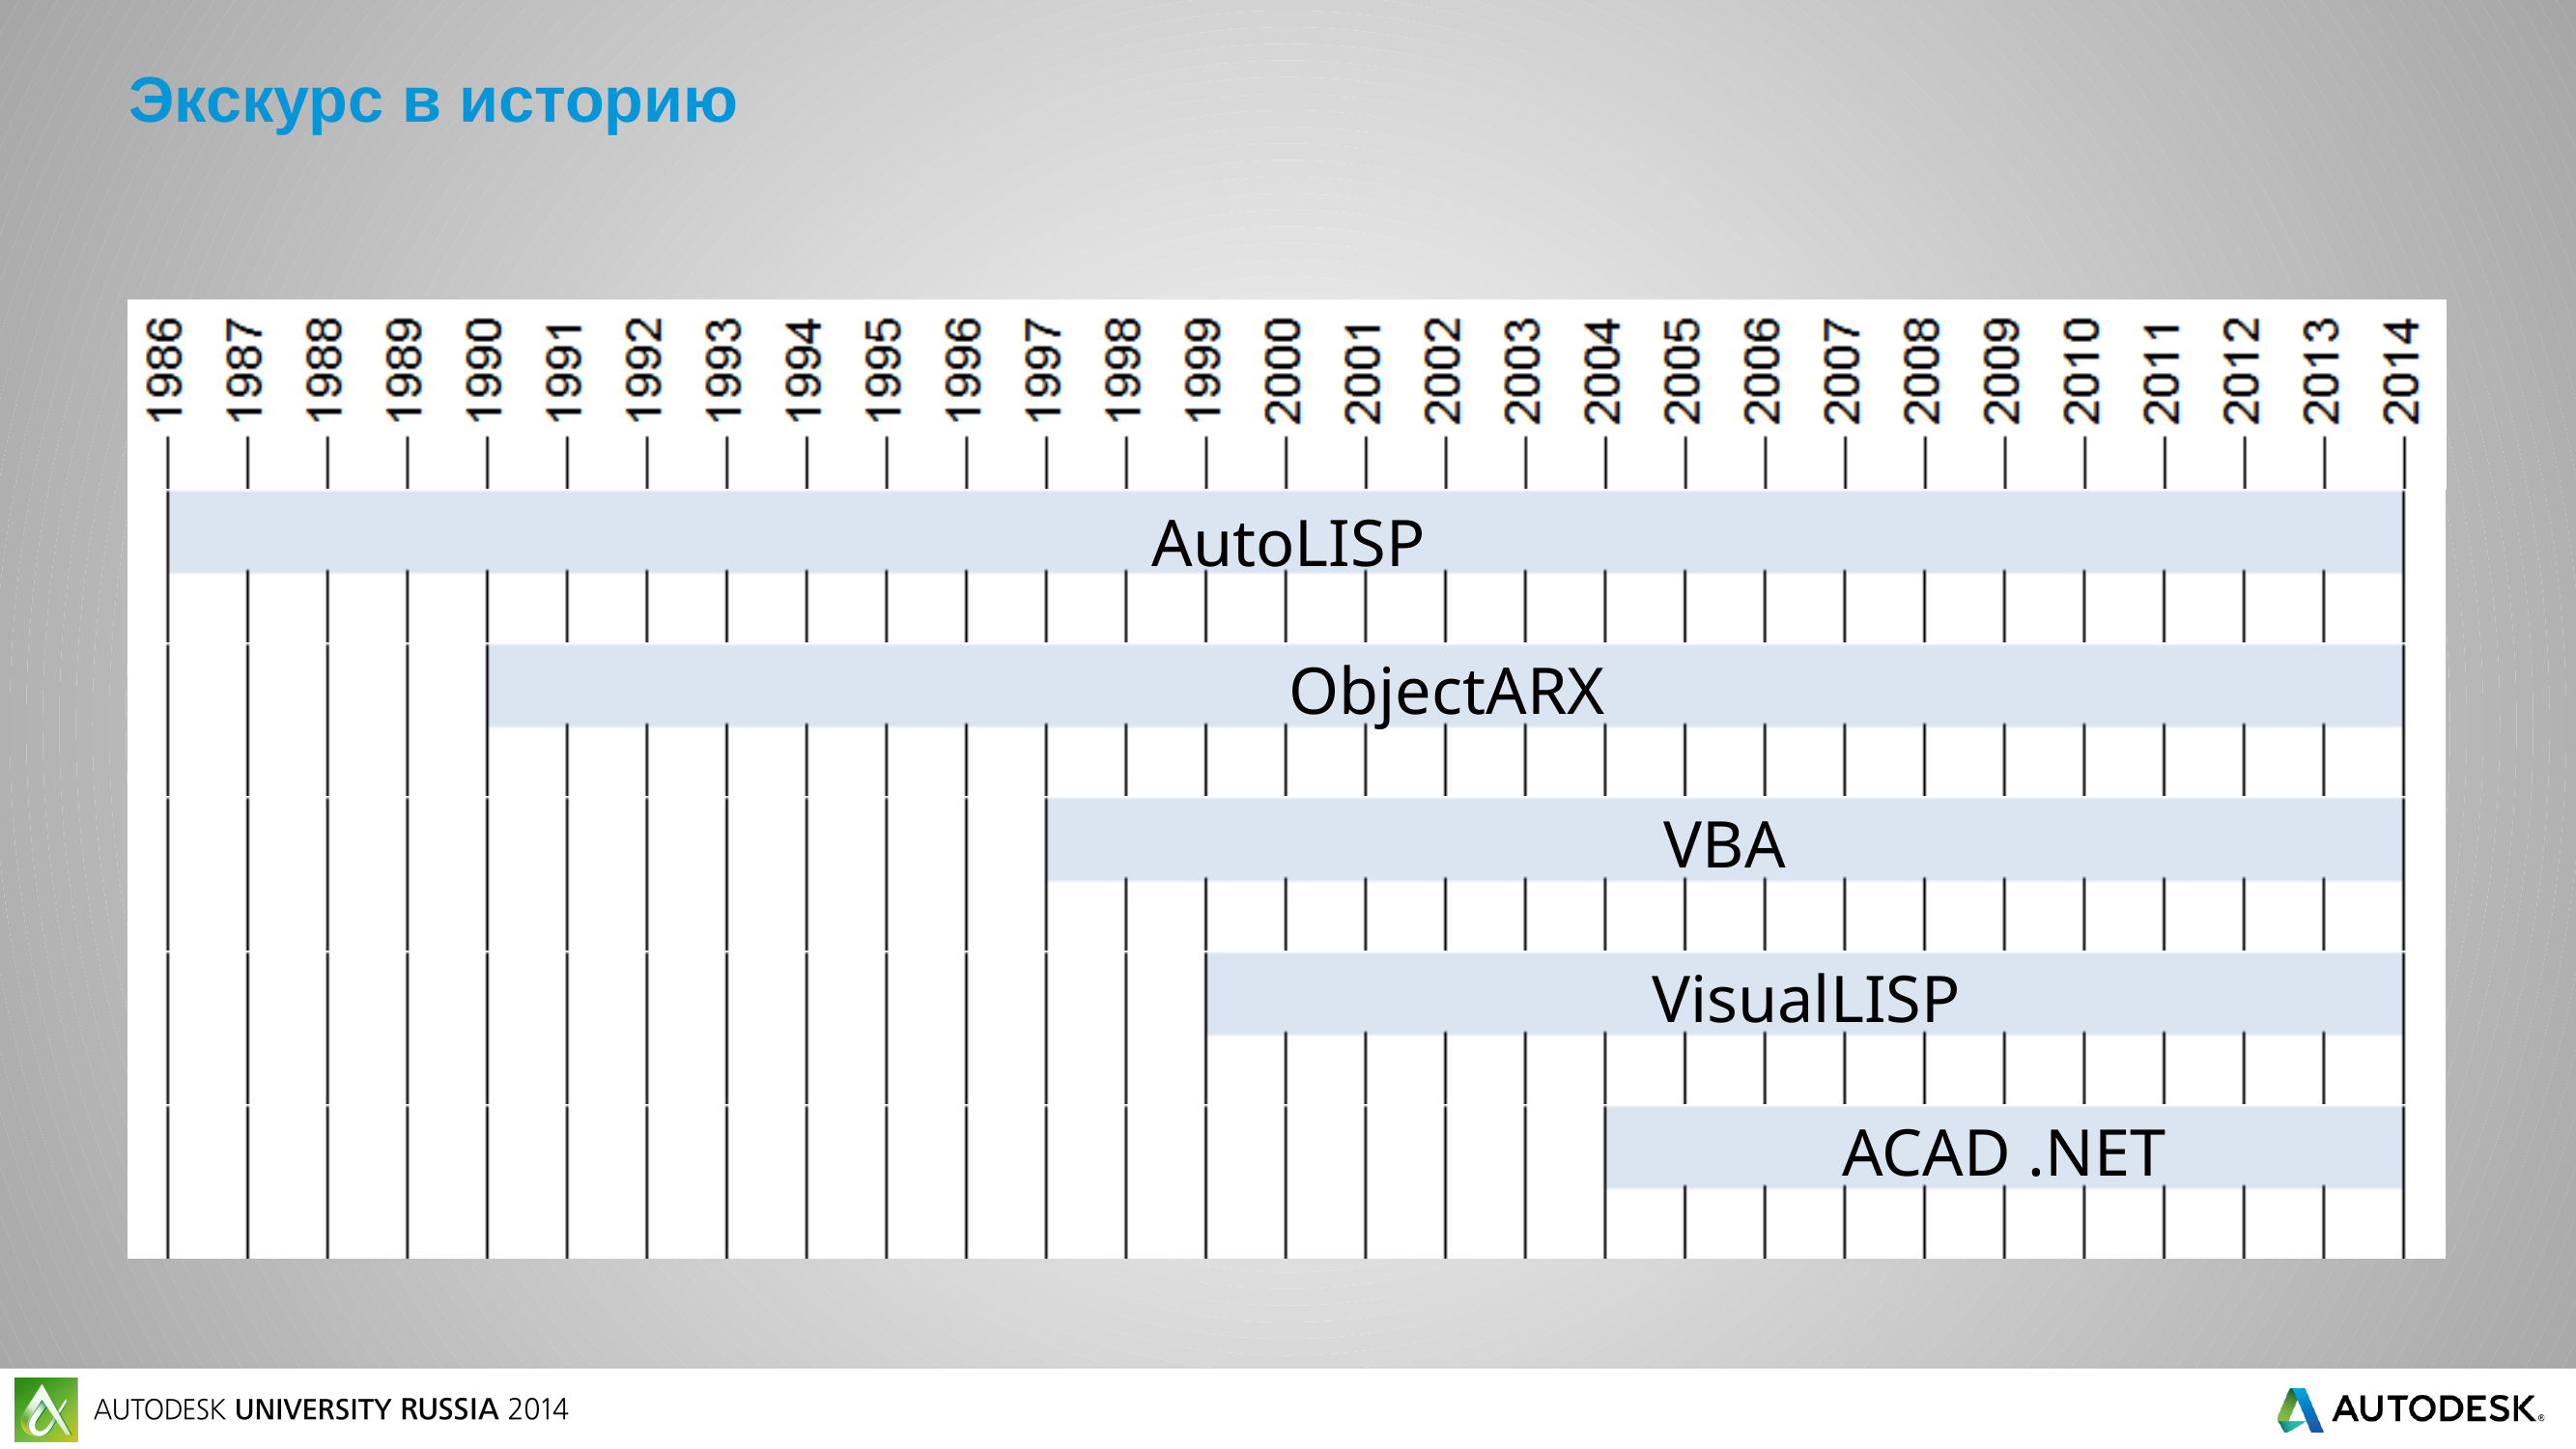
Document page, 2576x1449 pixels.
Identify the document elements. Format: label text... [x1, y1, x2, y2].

picture [2276, 1386, 2545, 1434]
picture [14, 1378, 569, 1442]
title Экскурс в историю [128, 58, 2448, 298]
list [127, 298, 2447, 489]
picture [127, 489, 2446, 1260]
